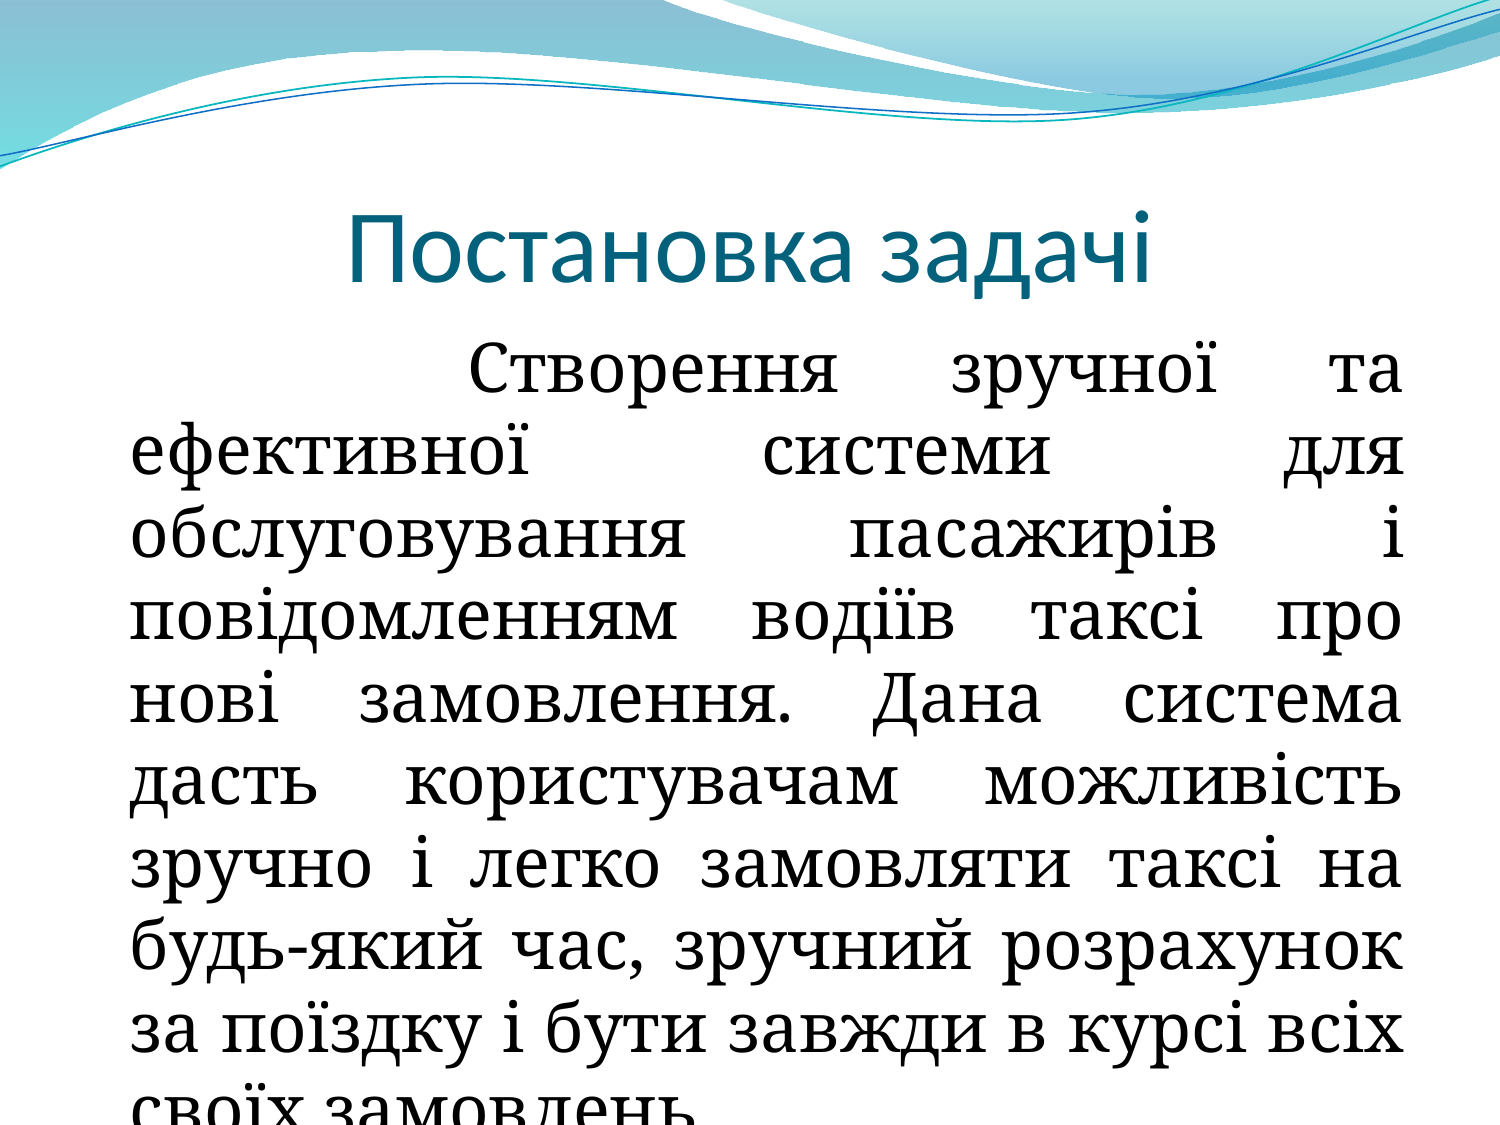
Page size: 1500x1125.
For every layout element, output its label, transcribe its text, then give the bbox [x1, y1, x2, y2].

list Створення зручної та ефективної системи для обслуговування пасажирів і повідомленням водіїв таксі про нові замовлення. Дана система дасть користувачам можливість зручно і легко замовляти таксі на будь-який час, зручний розрахунок за поїздку і бути завжди в курсі всіх своїх замовлень. [70, 316, 1421, 1055]
title Постановка задачі [75, 115, 1425, 303]
